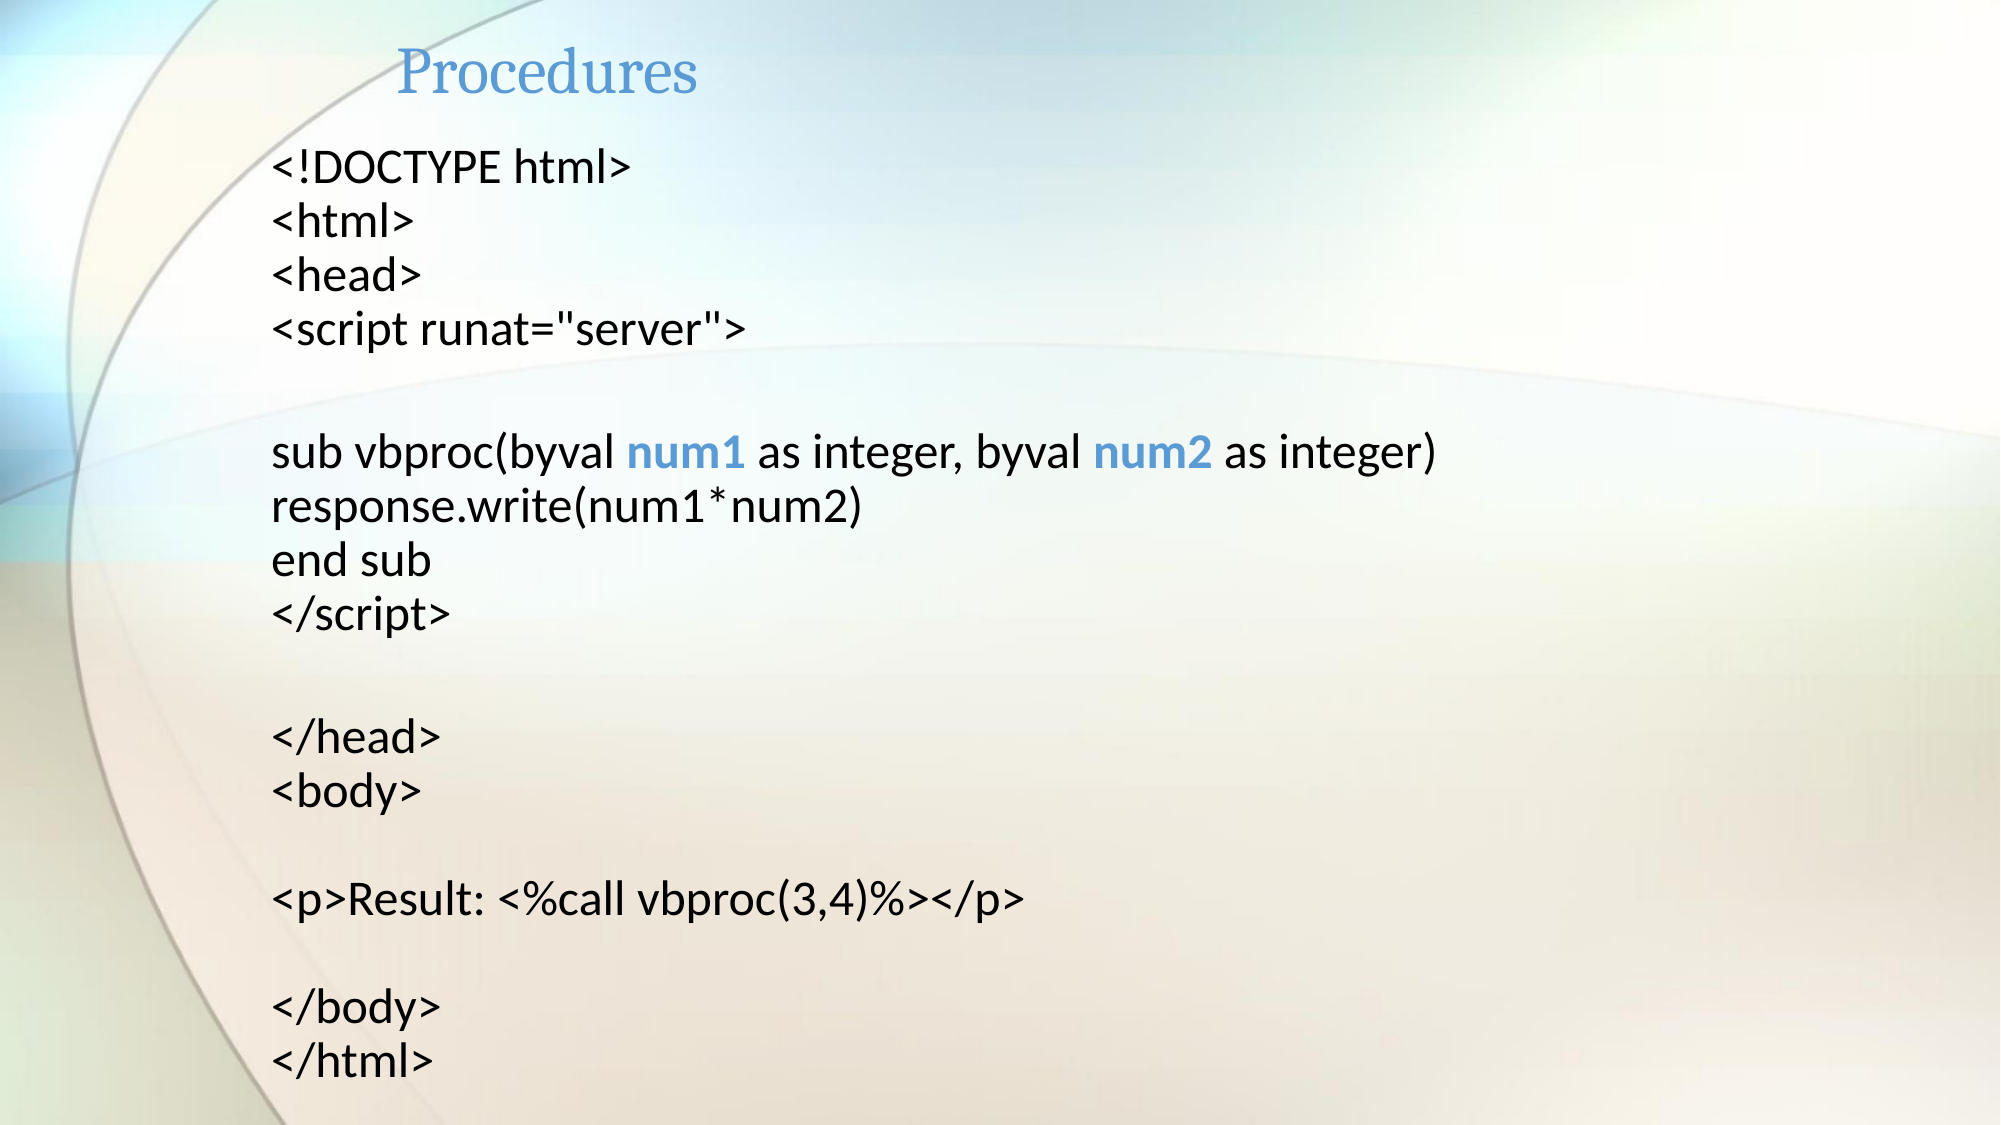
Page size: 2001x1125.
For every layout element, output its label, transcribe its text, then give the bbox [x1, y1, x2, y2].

title Procedures [381, 0, 1863, 133]
list <!DOCTYPE html> <html> <head> <script runat="server"> sub vbproc(byval num1 as integer, byval num2 as integer) response.write(num1*num2) end sub </script> </head> <body> <p>Result: <%call vbproc(3,4)%></p> </body> </html> [256, 132, 1783, 1100]
picture [0, 0, 2001, 1125]
